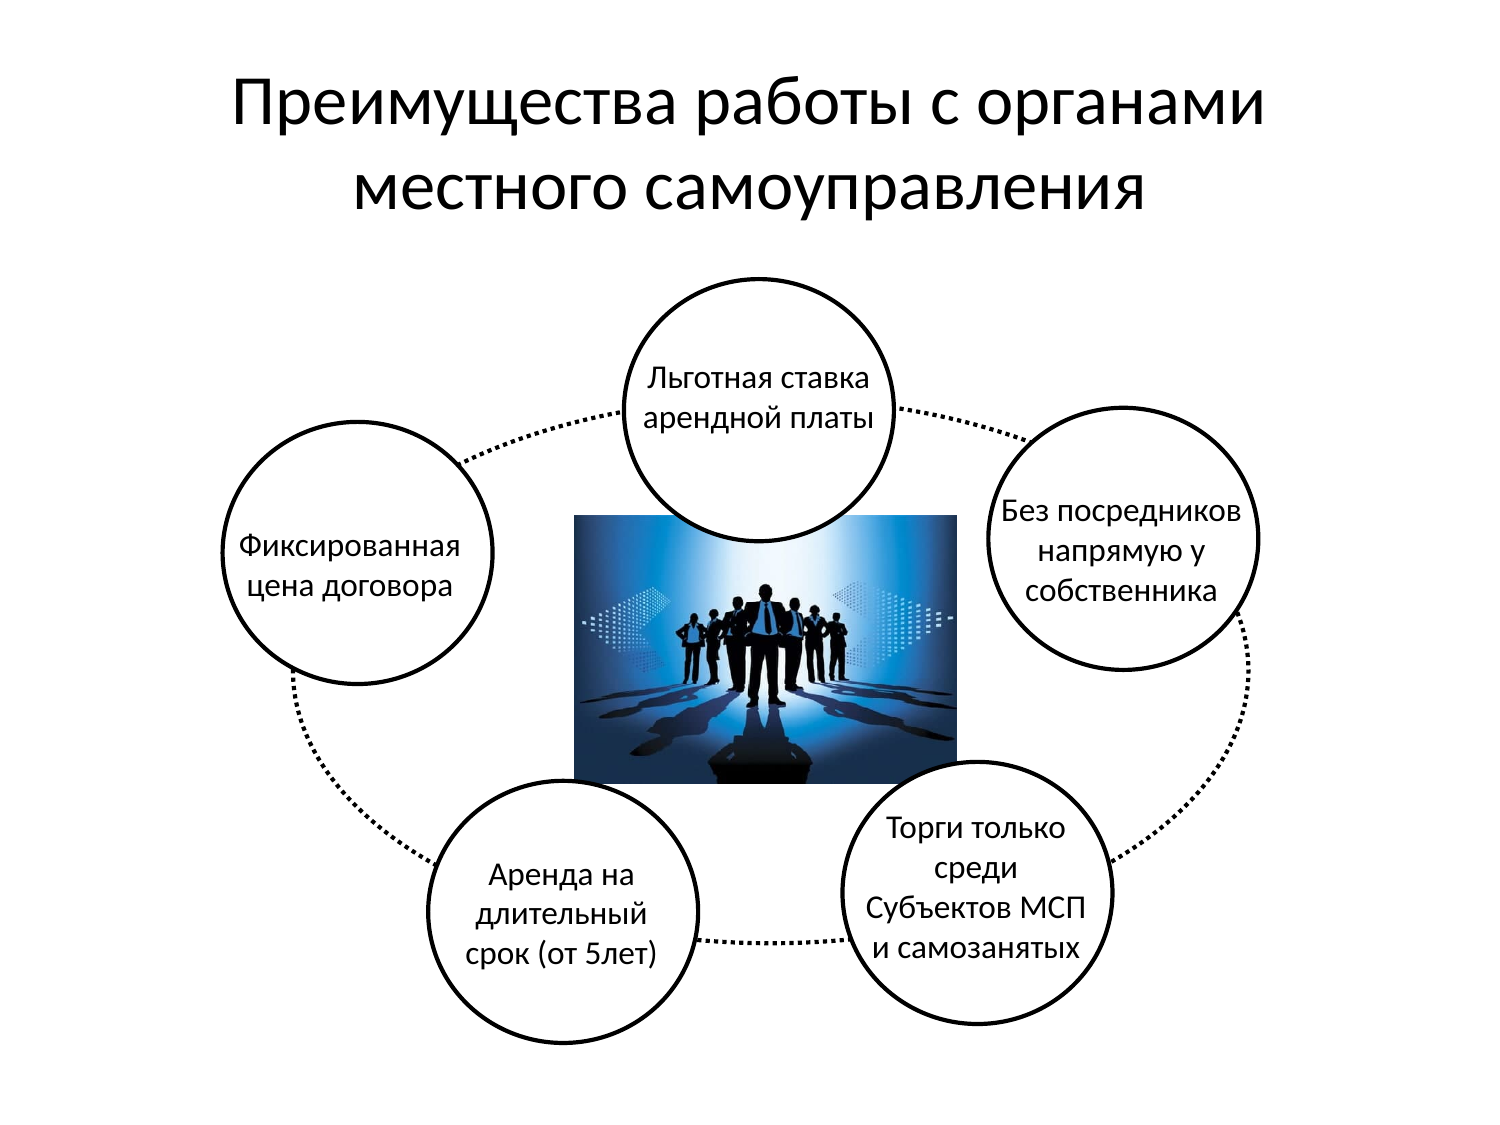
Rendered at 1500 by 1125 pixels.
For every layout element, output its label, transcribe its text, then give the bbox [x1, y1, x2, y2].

text_box [627, 793, 885, 946]
text_box [290, 410, 670, 867]
text_box [867, 973, 1088, 1027]
text_box [621, 370, 897, 513]
text_box [848, 406, 1251, 864]
text_box [1010, 615, 1236, 673]
text_box [426, 778, 701, 1046]
text_box [638, 276, 880, 347]
text_box [840, 843, 850, 942]
text_box Фиксированная цена договора [223, 515, 477, 611]
text_box [1000, 405, 1247, 480]
text_box [881, 759, 1074, 798]
text_box Без посредников напрямую у собственника [986, 480, 1257, 615]
text_box [1257, 509, 1261, 569]
text_box [1102, 837, 1115, 949]
text_box Льготная ставка арендной платы [628, 347, 890, 443]
text_box [226, 419, 495, 687]
text_box Торги только среди Субъектов МСП и самозанятых [850, 798, 1102, 973]
title Преимущества работы с органами местного самоуправления [75, 45, 1425, 233]
text_box Аренда на длительный срок (от 5лет) [450, 844, 673, 979]
picture [573, 515, 957, 785]
